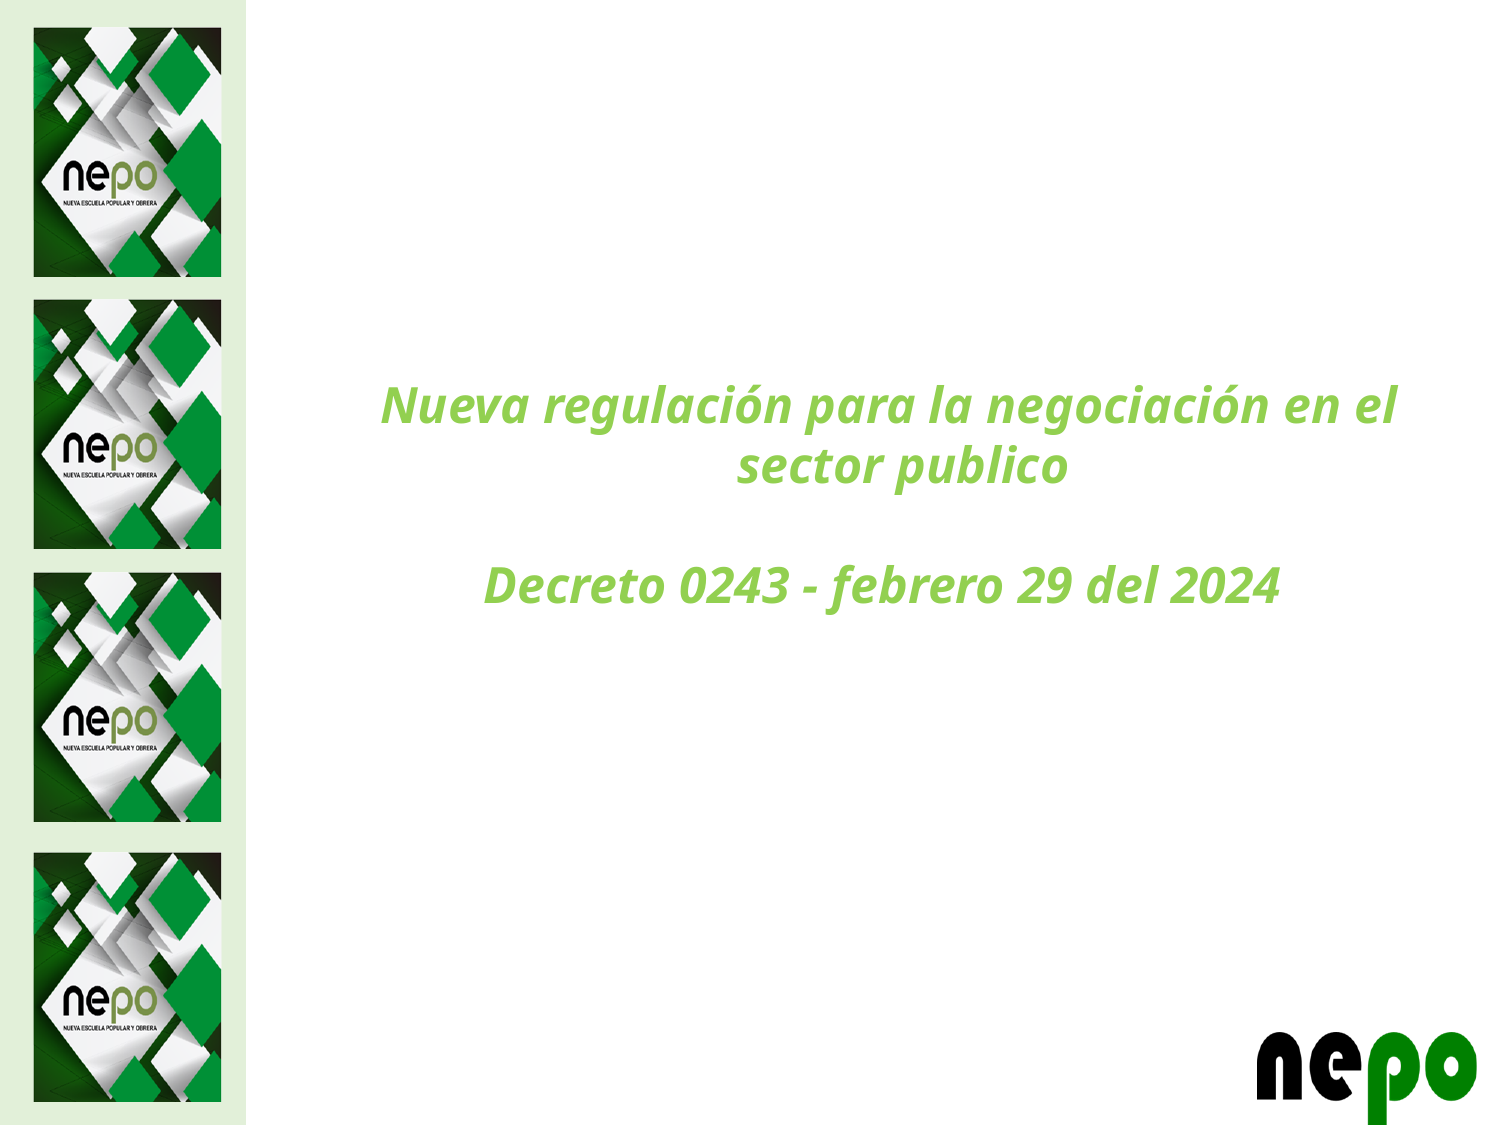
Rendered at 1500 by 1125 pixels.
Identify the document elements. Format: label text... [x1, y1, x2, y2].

text_box Nueva regulación para la negociación en el sector publico Decreto 0243 - febrero 29 del 2024 [301, 66, 1459, 802]
picture [0, 0, 246, 1125]
picture [1257, 1032, 1477, 1125]
